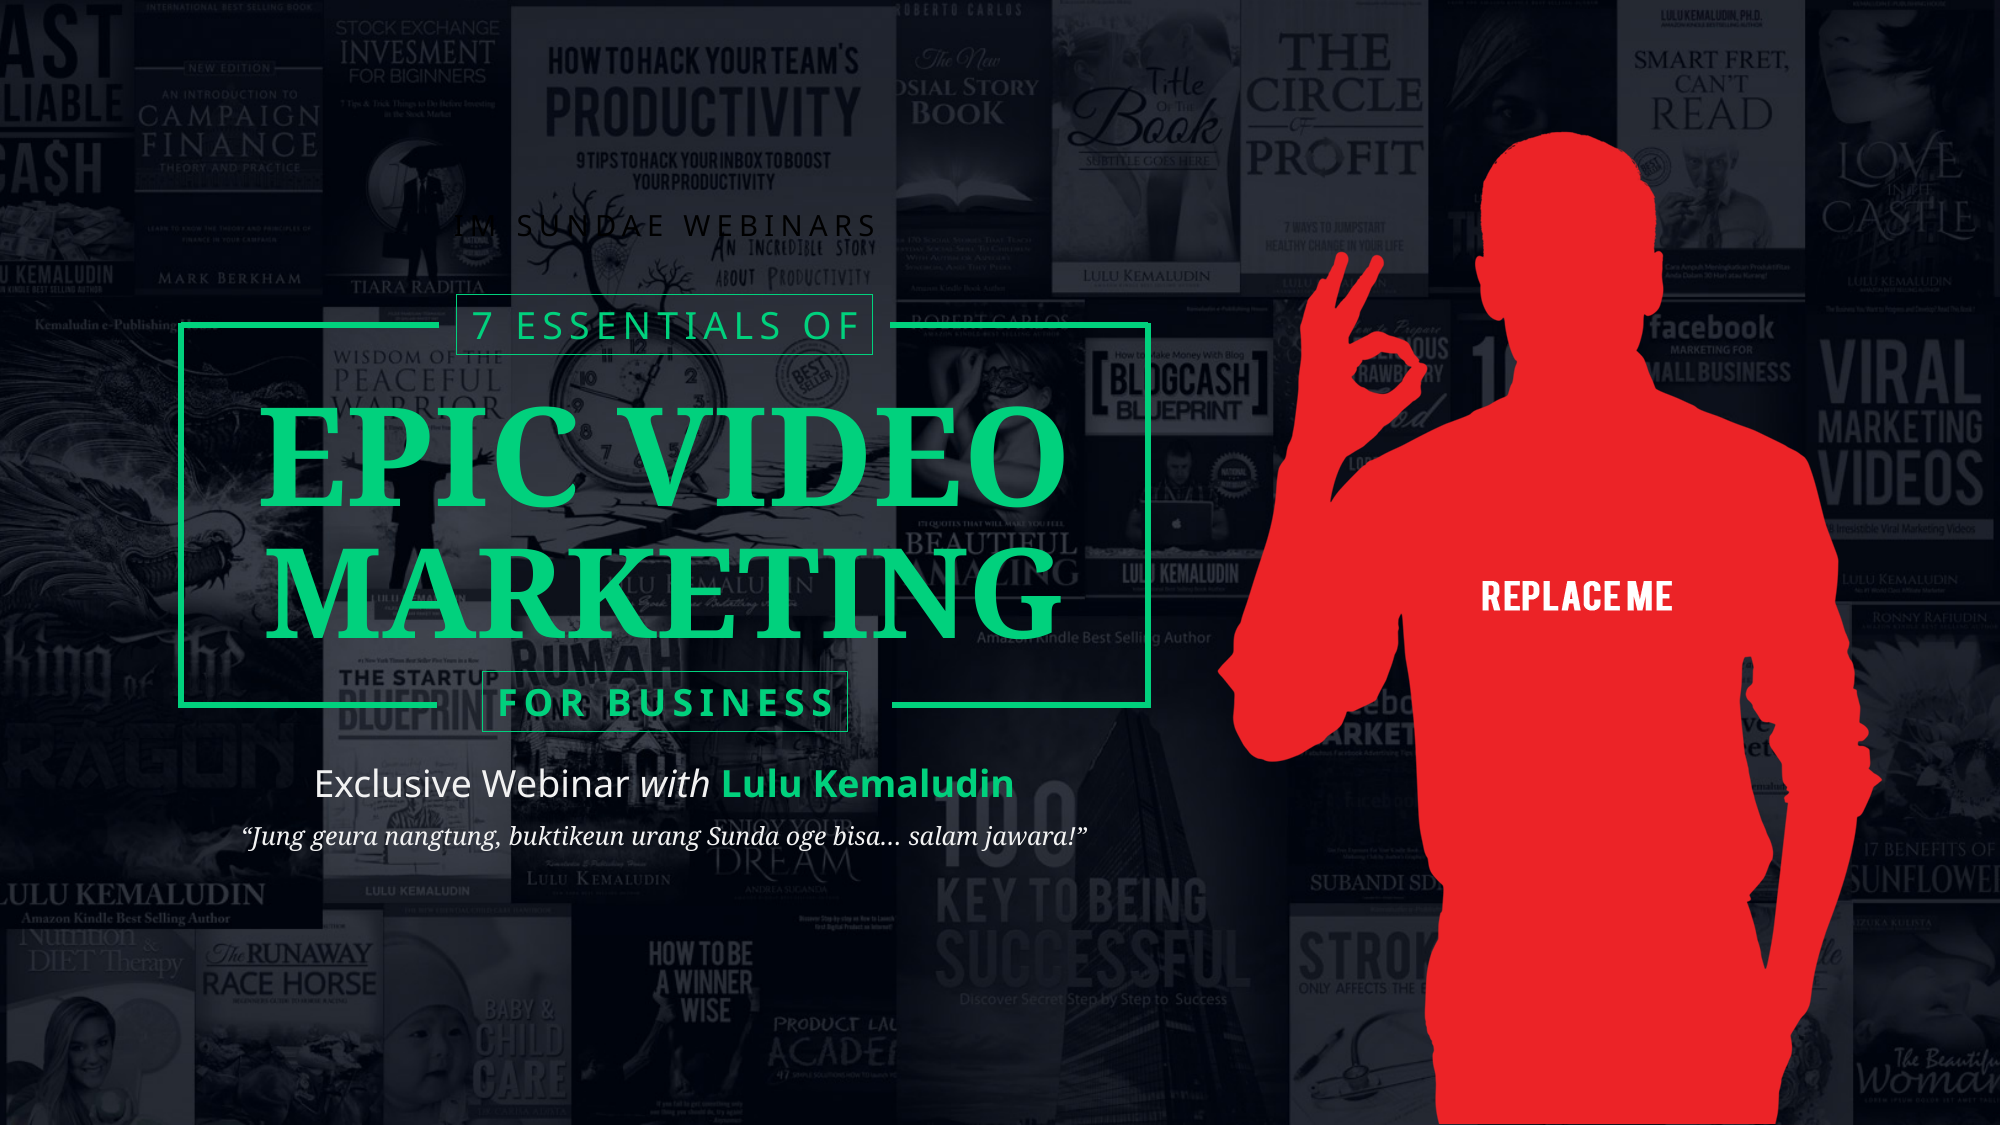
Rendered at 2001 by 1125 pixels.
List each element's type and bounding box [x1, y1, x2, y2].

picture [0, 0, 2000, 1125]
text_box [178, 323, 1152, 707]
